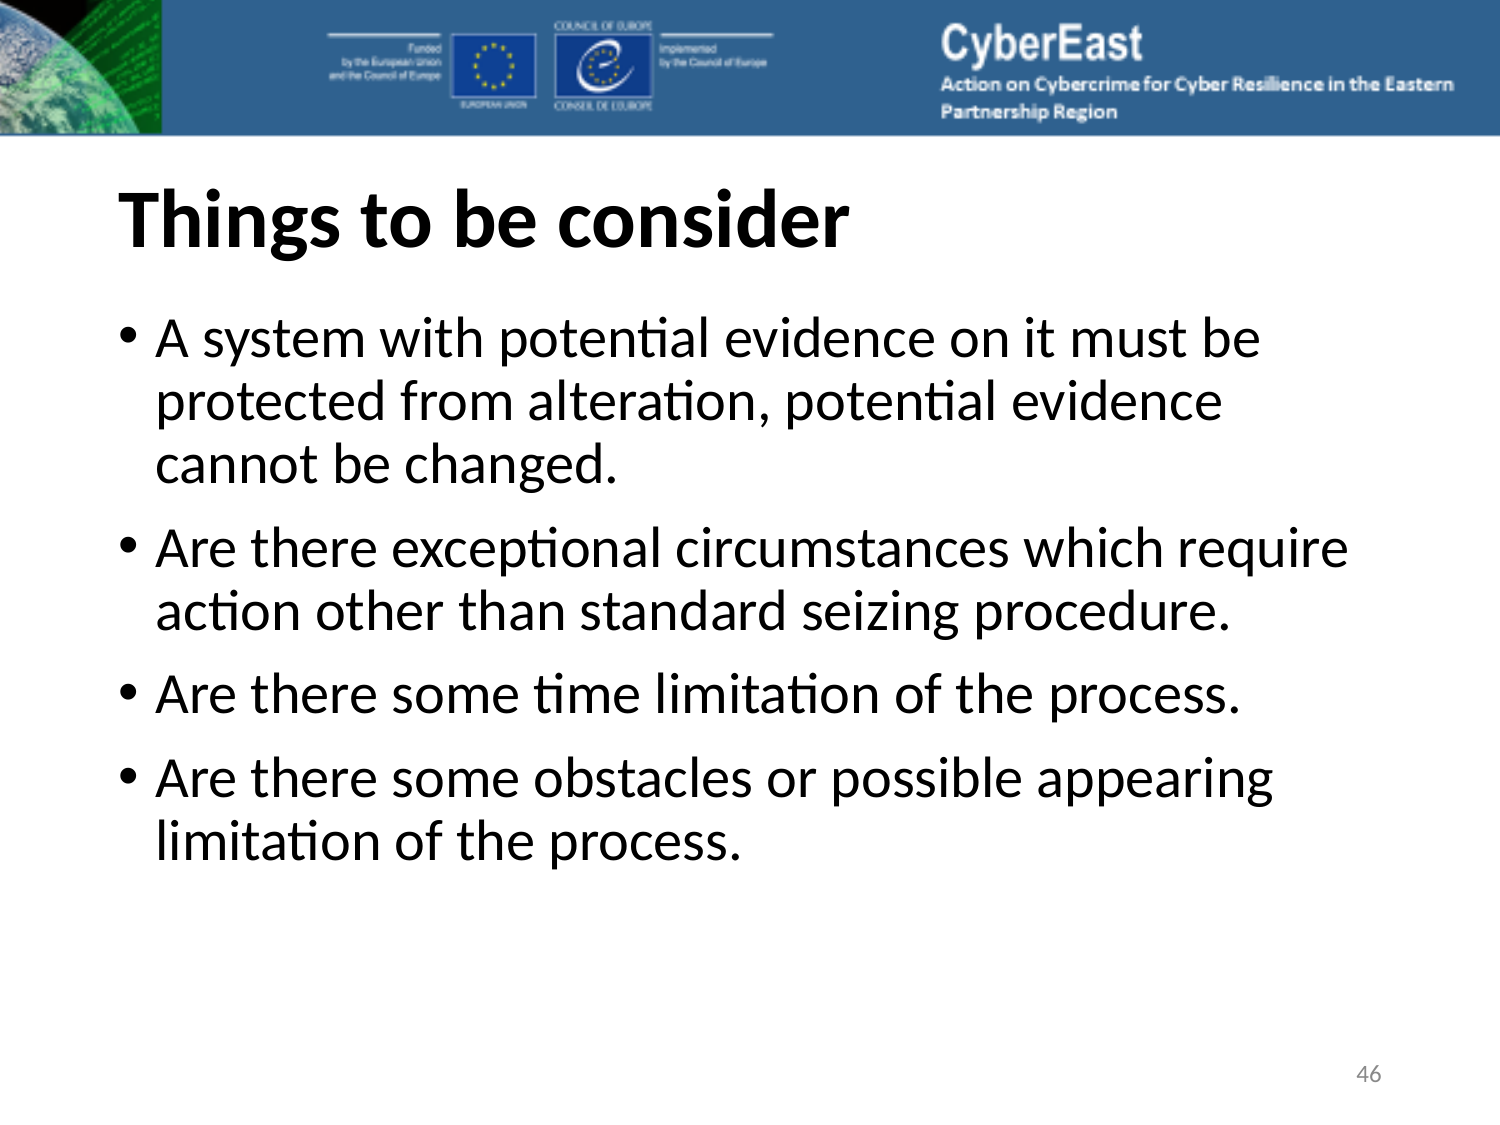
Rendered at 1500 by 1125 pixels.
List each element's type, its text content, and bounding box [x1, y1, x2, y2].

picture [0, 0, 1500, 1125]
title Things to be consider [103, 111, 1397, 299]
list A system with potential evidence on it must be protected from alteration, potential evidence cannot be changed. Are there exceptional circumstances which require action other than standard seizing procedure. Are there some time limitation of the process. Are there some obstacles or possible appearing limitation of the process. [103, 299, 1397, 1014]
slide_number 46 [1059, 1042, 1397, 1103]
